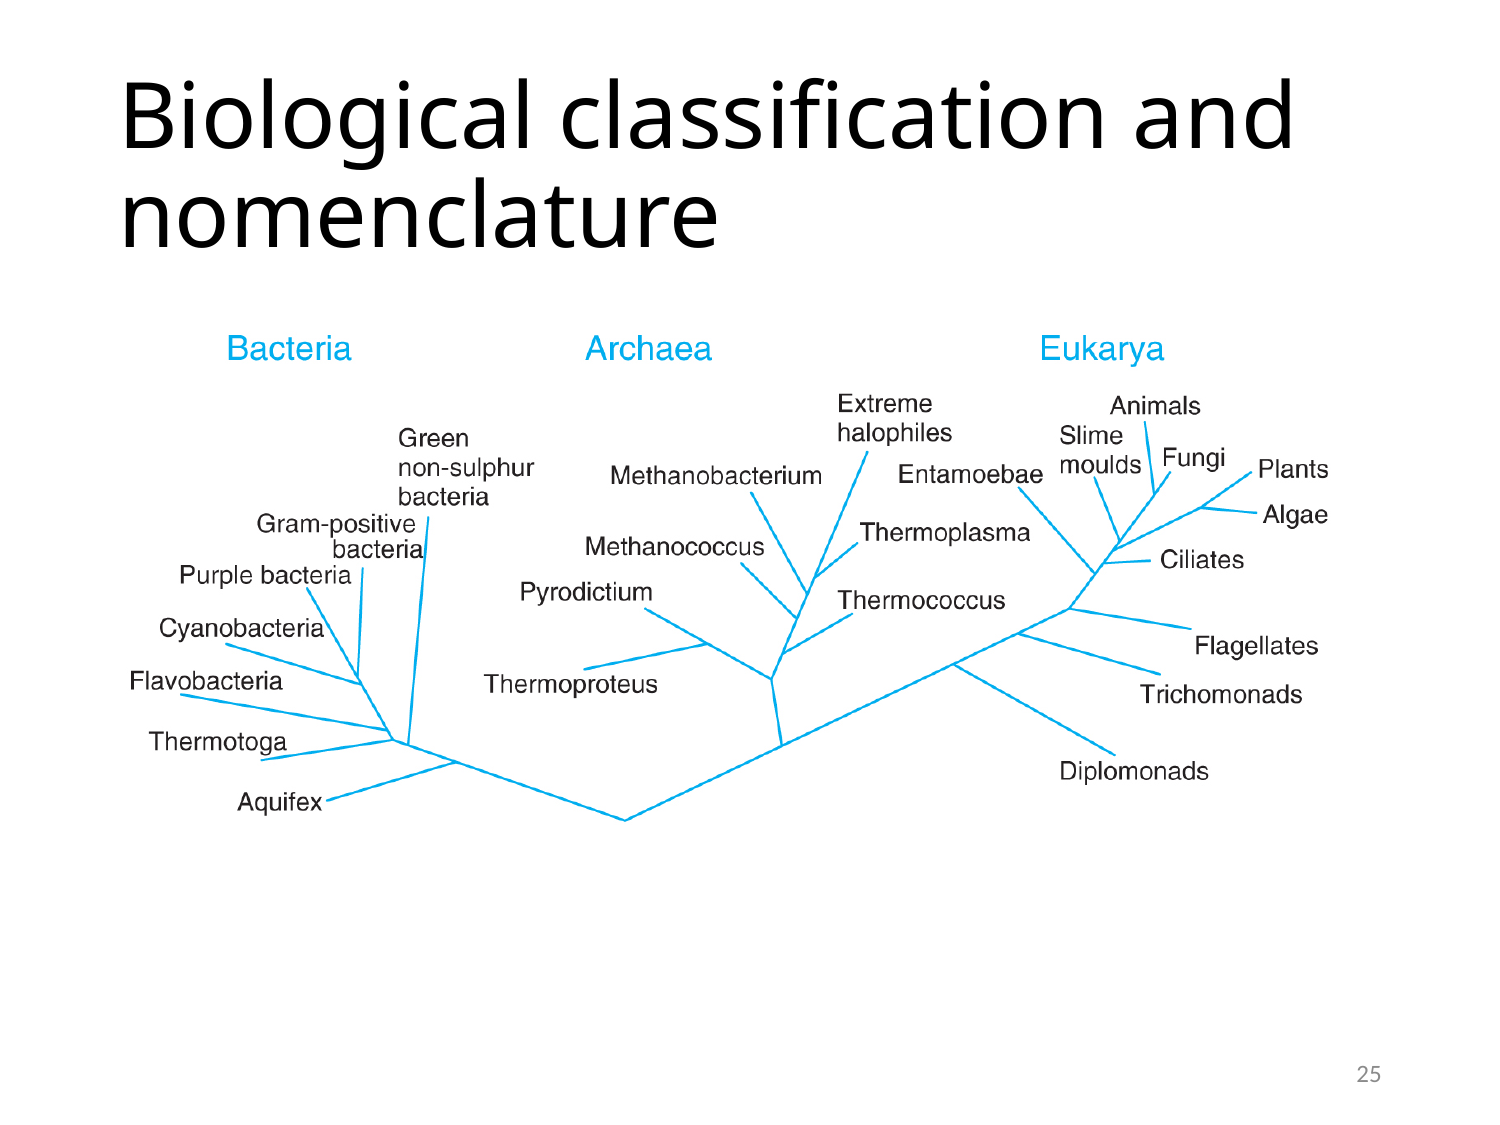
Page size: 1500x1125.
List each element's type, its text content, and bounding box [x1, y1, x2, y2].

picture [124, 324, 1332, 825]
slide_number 25 [1059, 1042, 1397, 1103]
title Biological classification and nomenclature [103, 59, 1397, 278]
